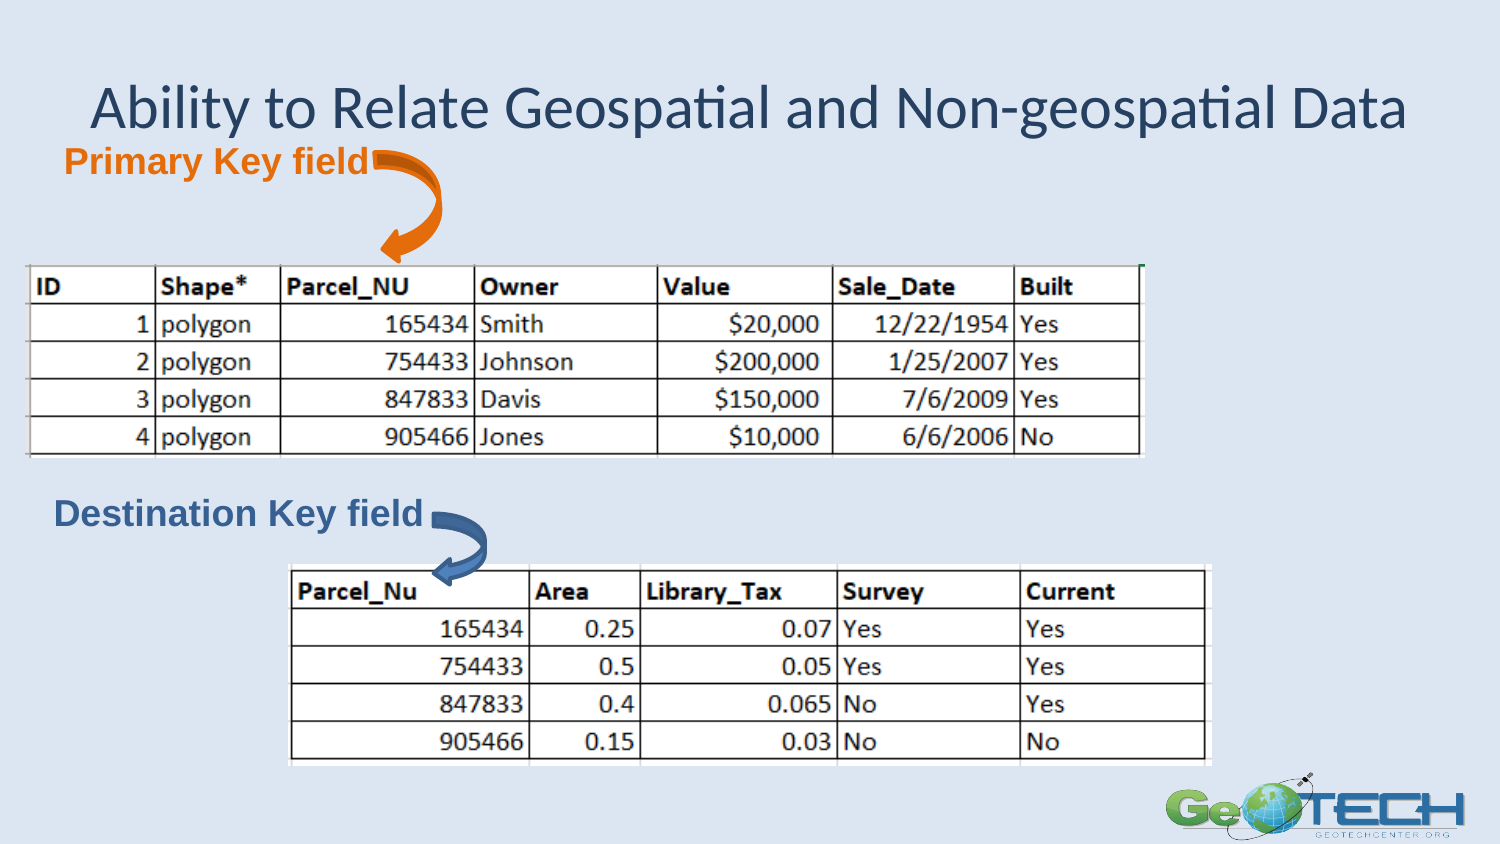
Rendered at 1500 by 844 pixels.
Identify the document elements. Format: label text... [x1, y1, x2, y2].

text_box Primary Key field [48, 129, 434, 190]
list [25, 264, 1145, 459]
picture [1155, 769, 1478, 844]
text_box [431, 511, 487, 562]
title Ability to Relate Geospatial and Non-geospatial Data [75, 33, 1425, 175]
text_box Destination Key field [38, 481, 538, 542]
text_box [372, 149, 443, 262]
picture [288, 564, 1212, 767]
